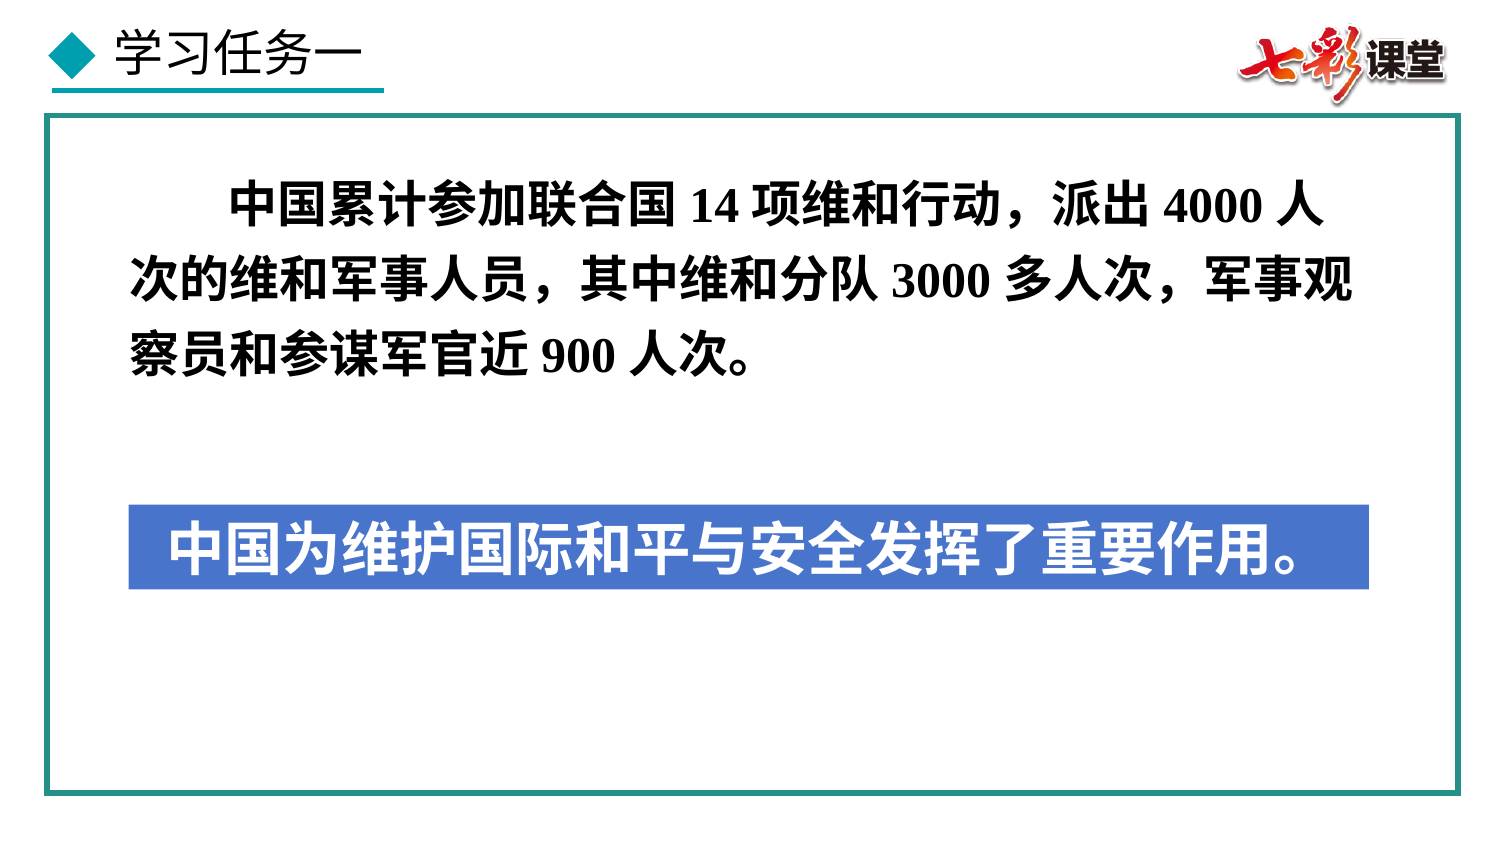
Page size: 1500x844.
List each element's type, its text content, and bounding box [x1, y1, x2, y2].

text_box 中国累计参加联合国14项维和行动，派出4000人次的维和军事人员，其中维和分队3000多人次，军事观察员和参谋军官近900人次。 [114, 150, 1379, 390]
text_box 中国为维护国际和平与安全发挥了重要作用。 [128, 504, 1369, 590]
picture [1234, 20, 1451, 108]
